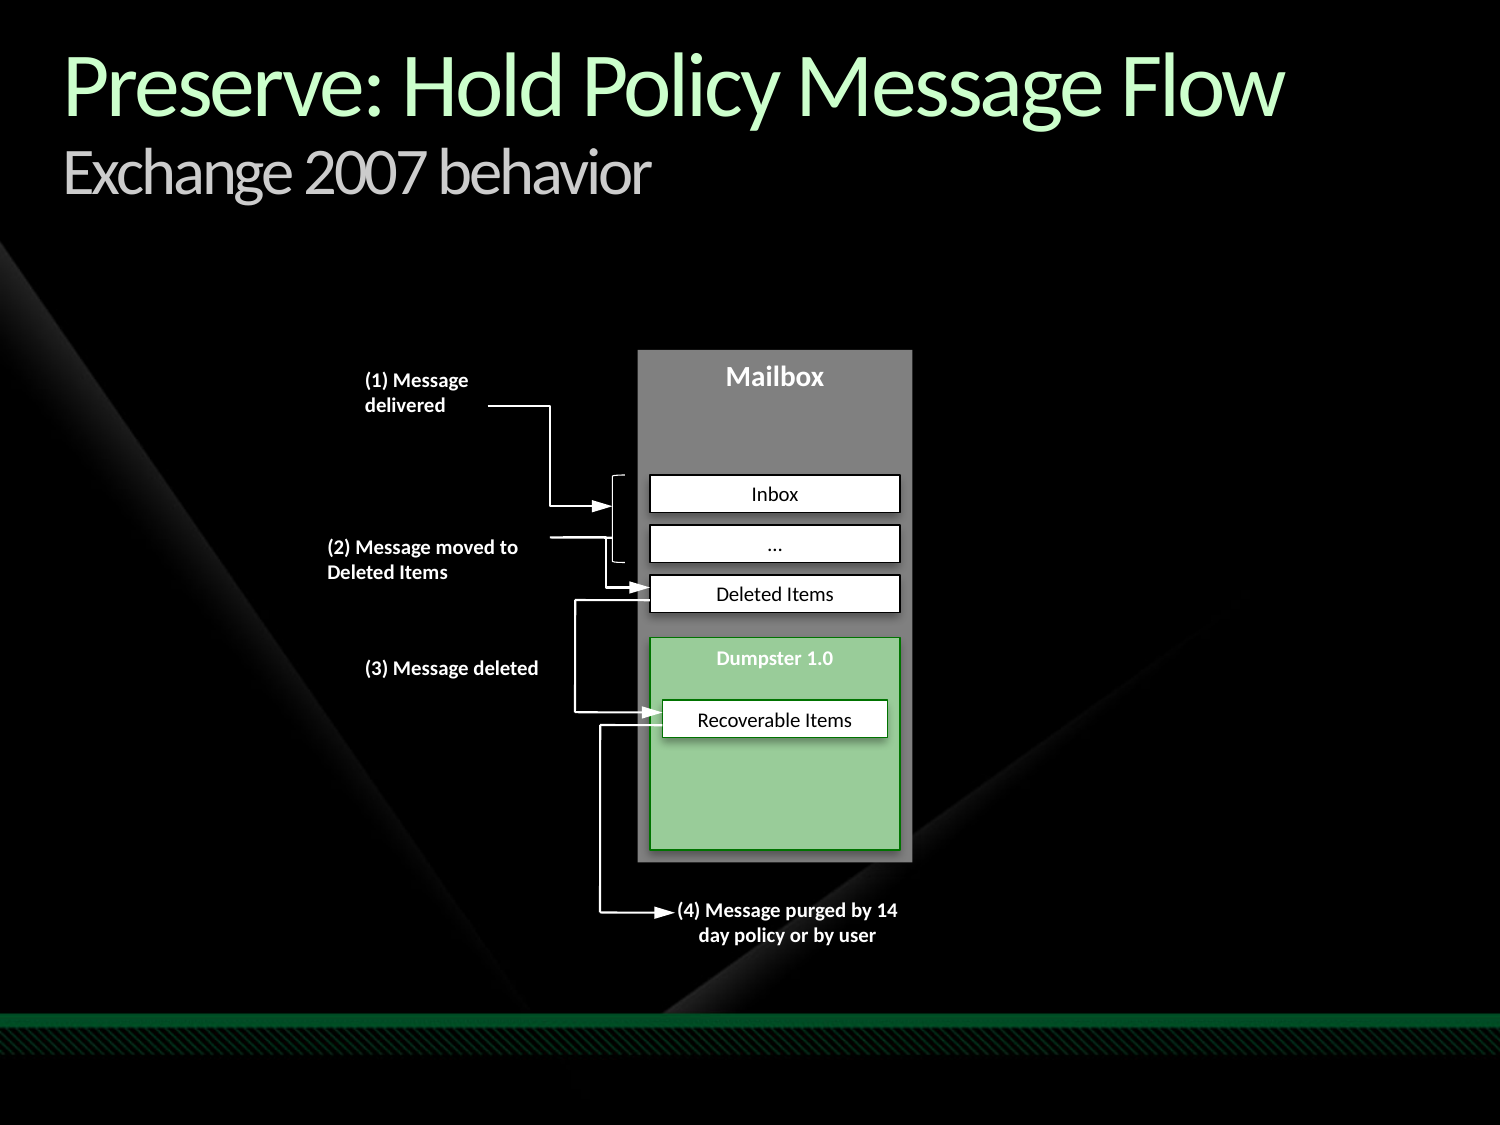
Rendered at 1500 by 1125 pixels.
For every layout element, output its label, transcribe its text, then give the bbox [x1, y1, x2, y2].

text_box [487, 405, 613, 507]
text_box [611, 474, 625, 537]
text_box … [649, 524, 901, 563]
picture [0, 0, 1500, 1125]
text_box (2) Message moved to Deleted Items [312, 526, 575, 592]
text_box Deleted Items [649, 574, 901, 613]
text_box (3) Message deleted [349, 647, 588, 687]
text_box Inbox [649, 474, 901, 513]
text_box Recoverable Items [662, 699, 888, 738]
text_box Dumpster 1.0 [649, 637, 901, 851]
text_box (4) Message purged by 14 day policy or by user [650, 889, 925, 955]
text_box Mailbox [637, 349, 913, 863]
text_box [562, 537, 651, 588]
title Preserve: Hold Policy Message Flow Exchange 2007 behavior [62, 37, 1438, 211]
text_box (1) Message delivered [349, 359, 563, 424]
